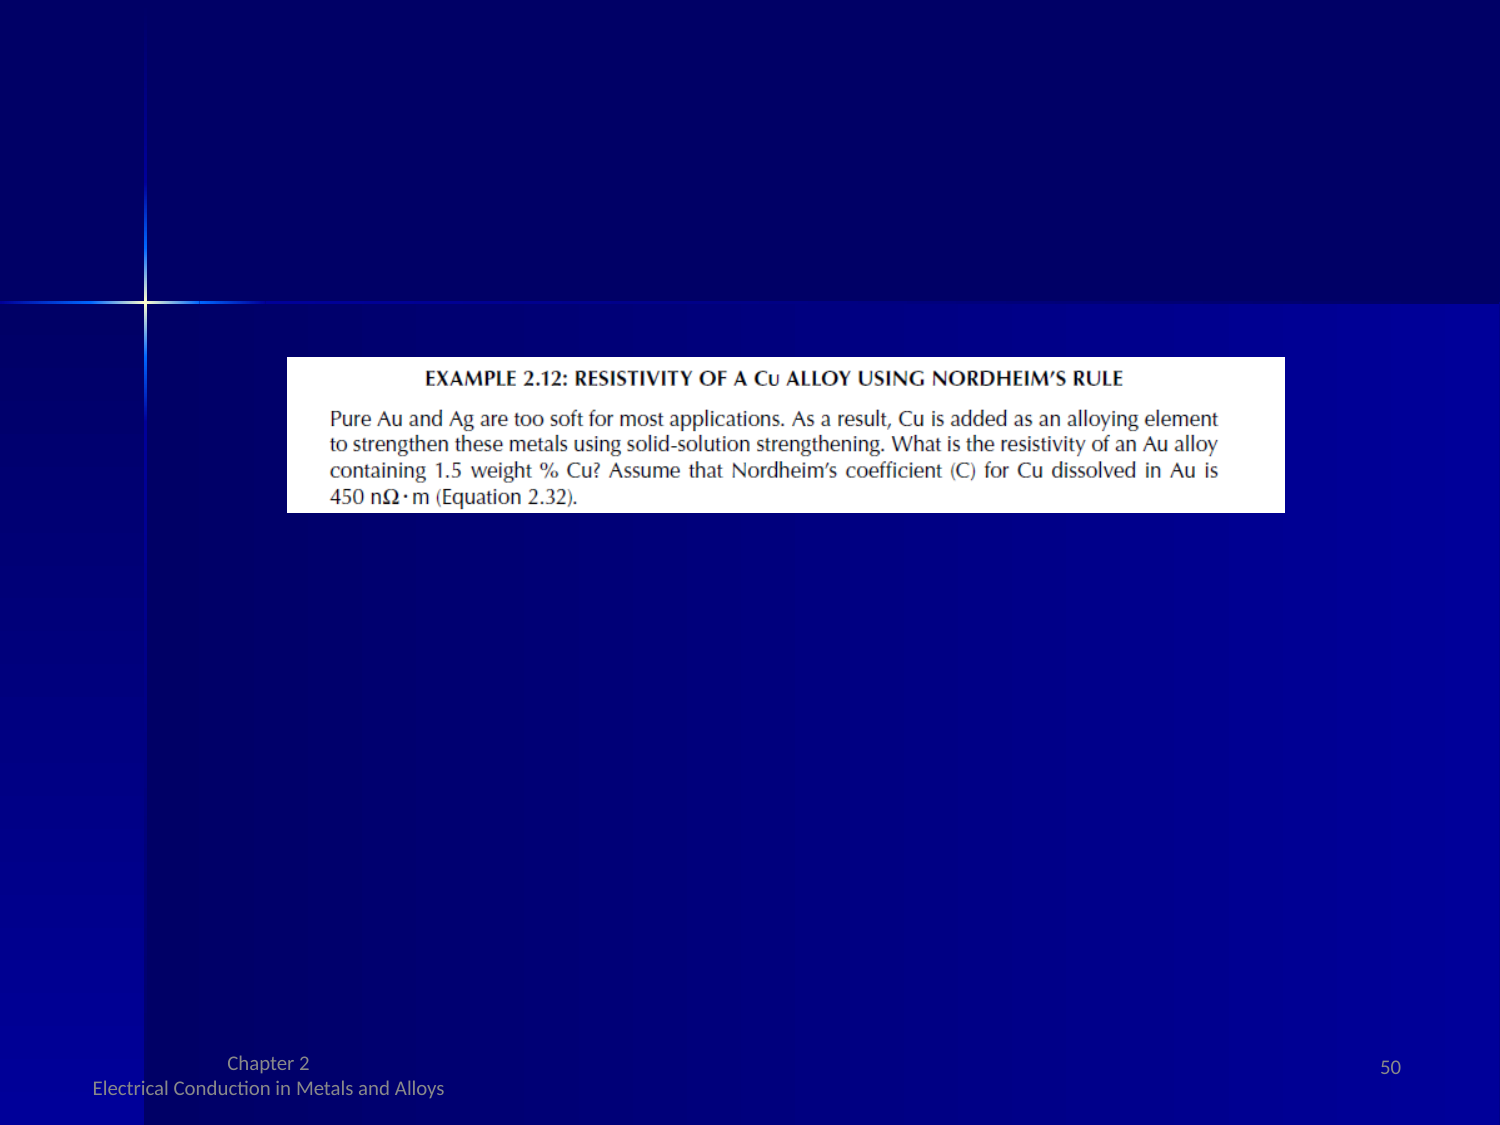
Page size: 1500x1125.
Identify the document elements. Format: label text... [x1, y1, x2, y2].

slide_number Chapter 2 Electrical Conduction in Metals and Alloys [74, 1037, 463, 1113]
picture [287, 357, 1286, 513]
